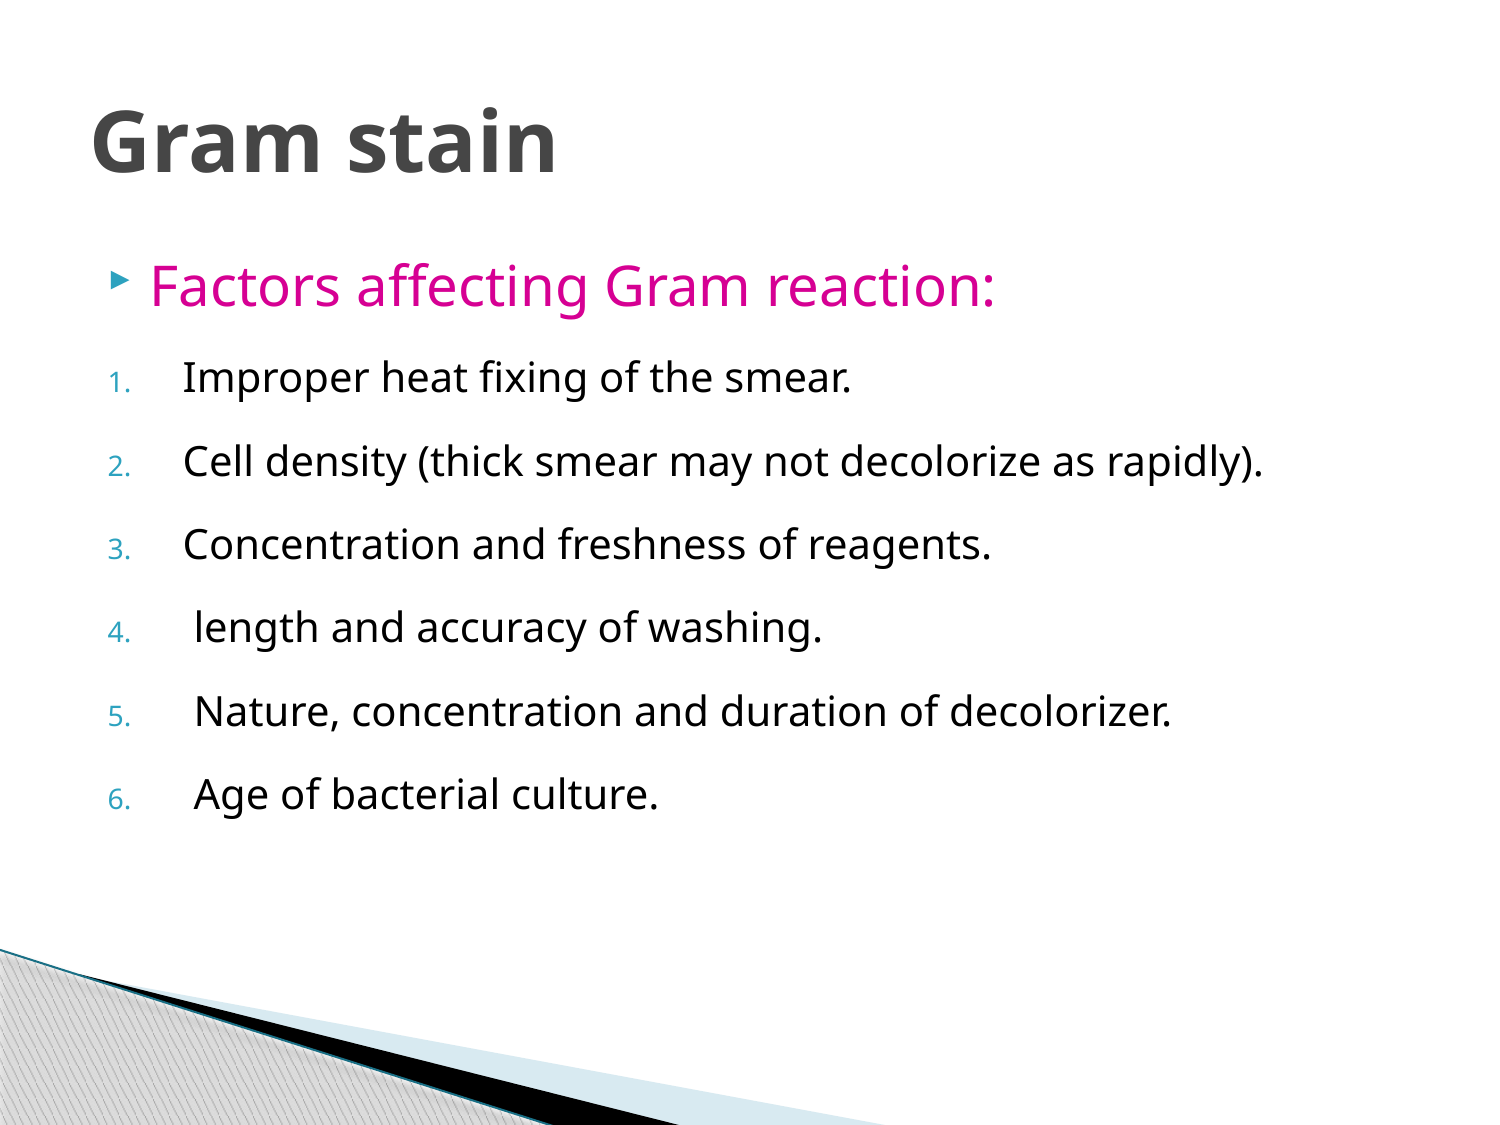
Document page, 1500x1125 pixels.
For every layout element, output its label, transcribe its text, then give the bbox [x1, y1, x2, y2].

title Gram stain [75, 45, 1425, 233]
list Factors affecting Gram reaction: Improper heat fixing of the smear. Cell density (thick smear may not decolorize as rapidly). Concentration and freshness of reagents. length and accuracy of washing. Nature, concentration and duration of decolorizer. Age of bacterial culture. [75, 243, 1425, 986]
